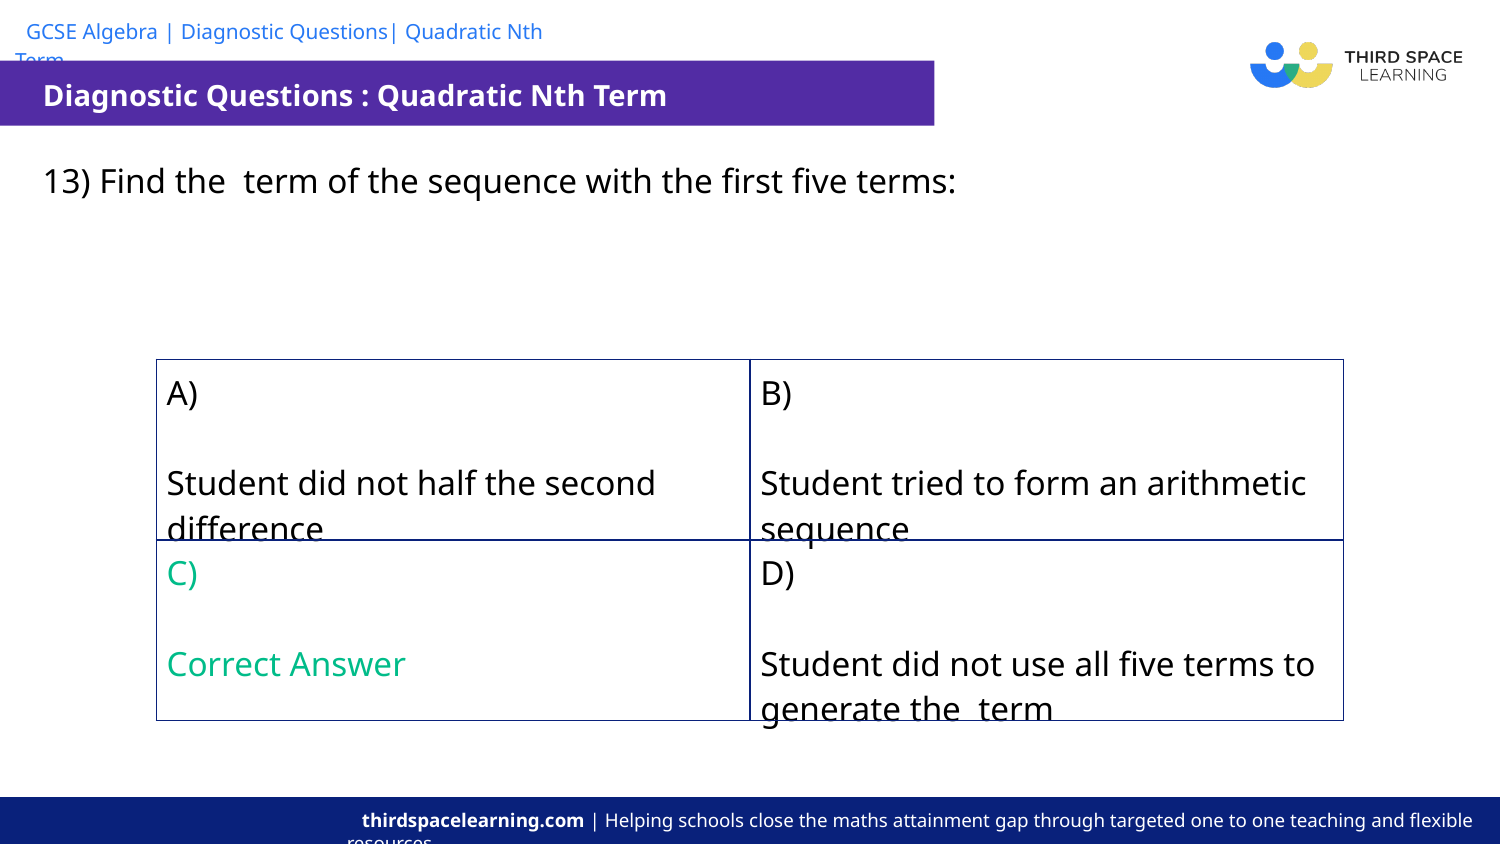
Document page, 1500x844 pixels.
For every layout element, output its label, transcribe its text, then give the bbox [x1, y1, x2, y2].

picture [1250, 33, 1465, 99]
text_box Diagnostic Questions : Quadratic Nth Term [27, 61, 778, 127]
